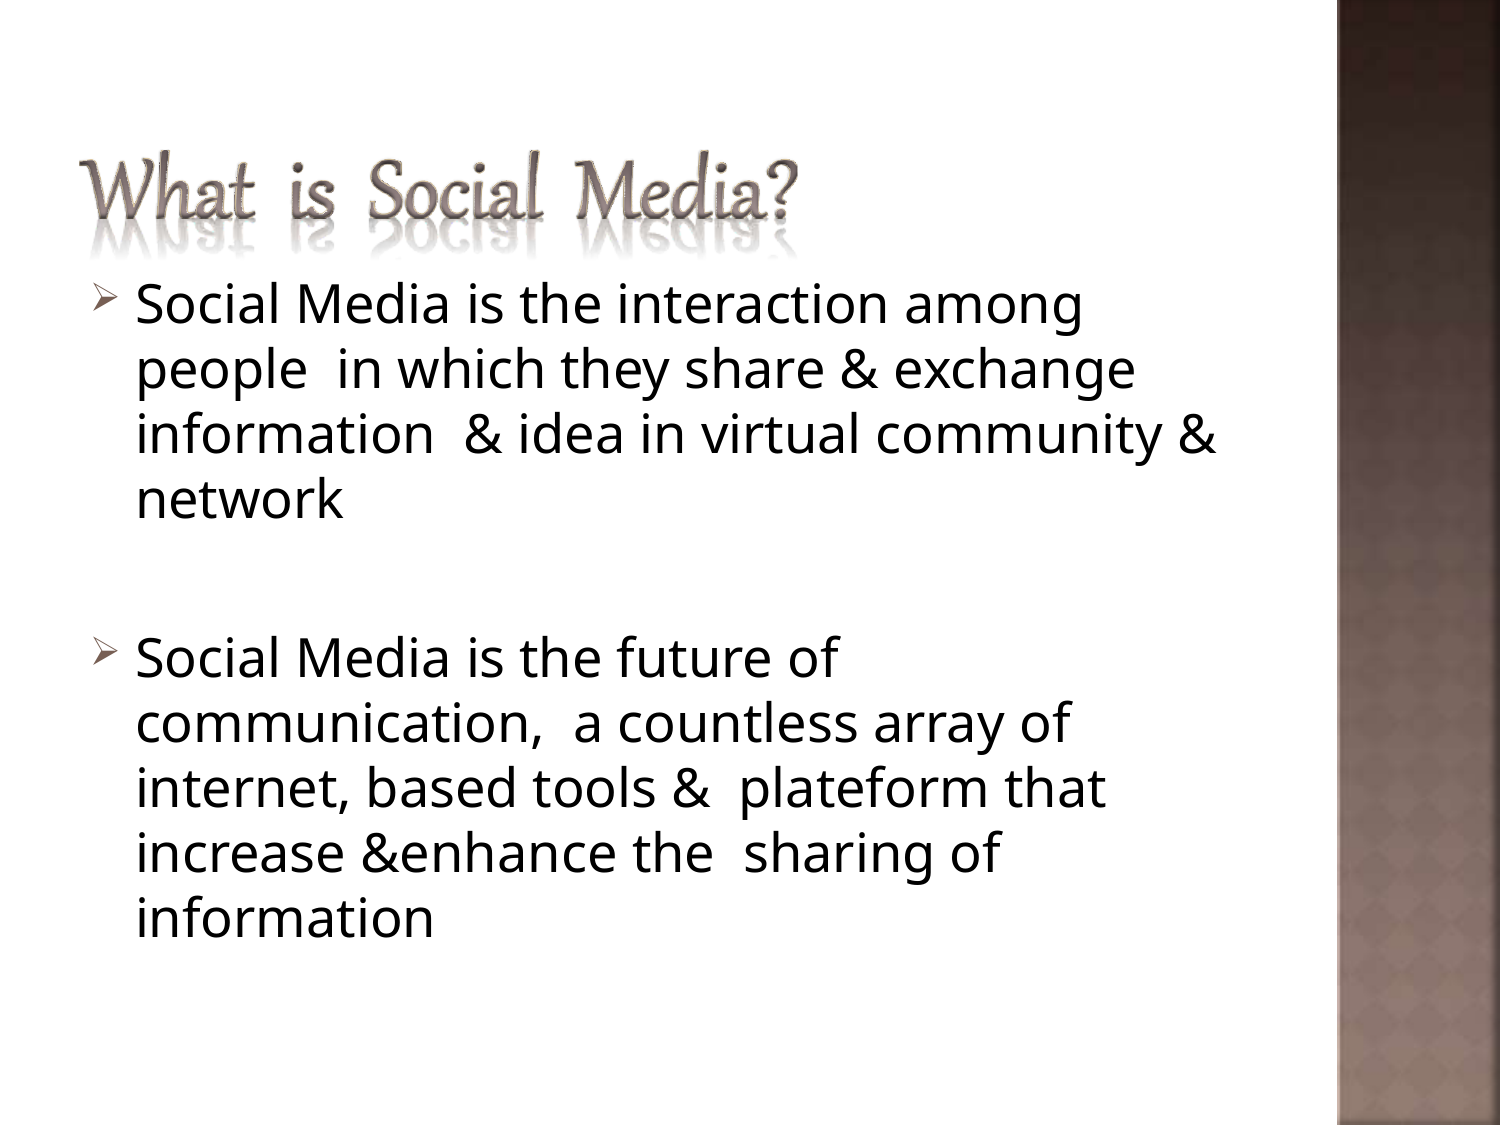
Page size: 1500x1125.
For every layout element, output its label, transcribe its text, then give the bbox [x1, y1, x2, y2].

text_box [78, 215, 799, 285]
text_box Social Media is the interaction among people in which they share & exchange information & idea in virtual community & network Social Media is the future of communication, a countless array of internet, based tools & plateform that increase &enhance the sharing of information [87, 267, 1229, 949]
text_box [1337, 0, 1500, 1125]
text_box [79, 149, 798, 219]
